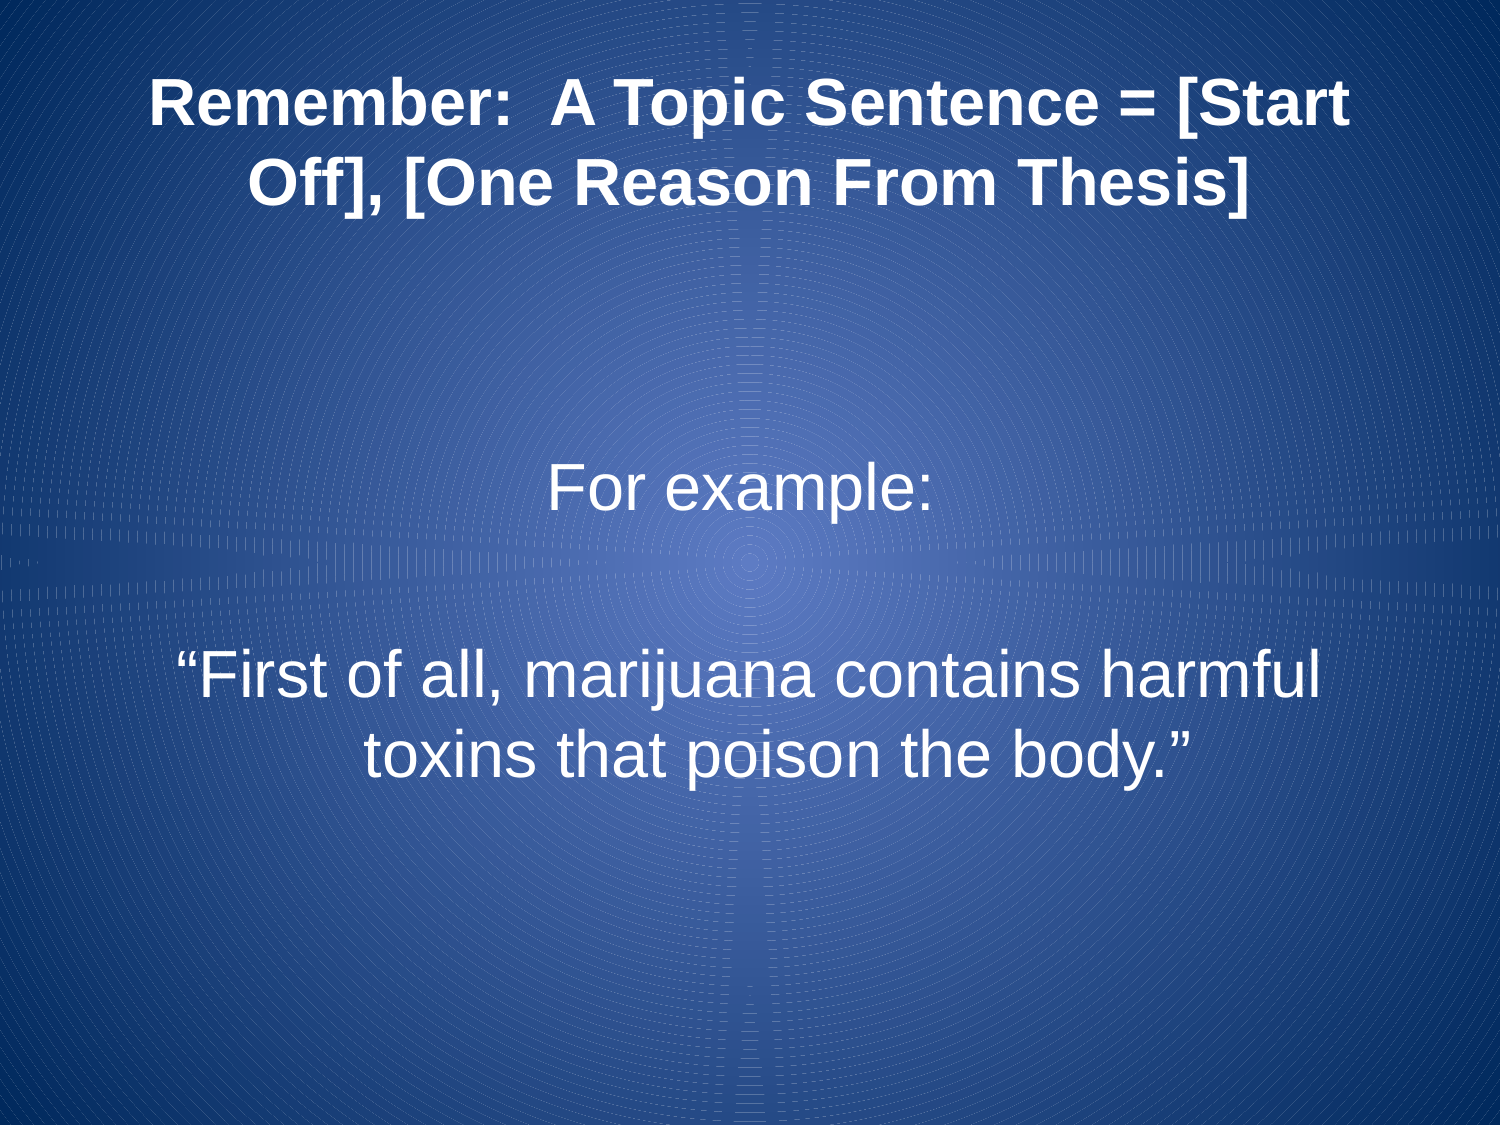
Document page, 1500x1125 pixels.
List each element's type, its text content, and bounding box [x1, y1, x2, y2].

title Remember: A Topic Sentence = [Start Off], [One Reason From Thesis] [75, 45, 1425, 233]
list For example: “First of all, marijuana contains harmful toxins that poison the body.” [75, 262, 1425, 1005]
